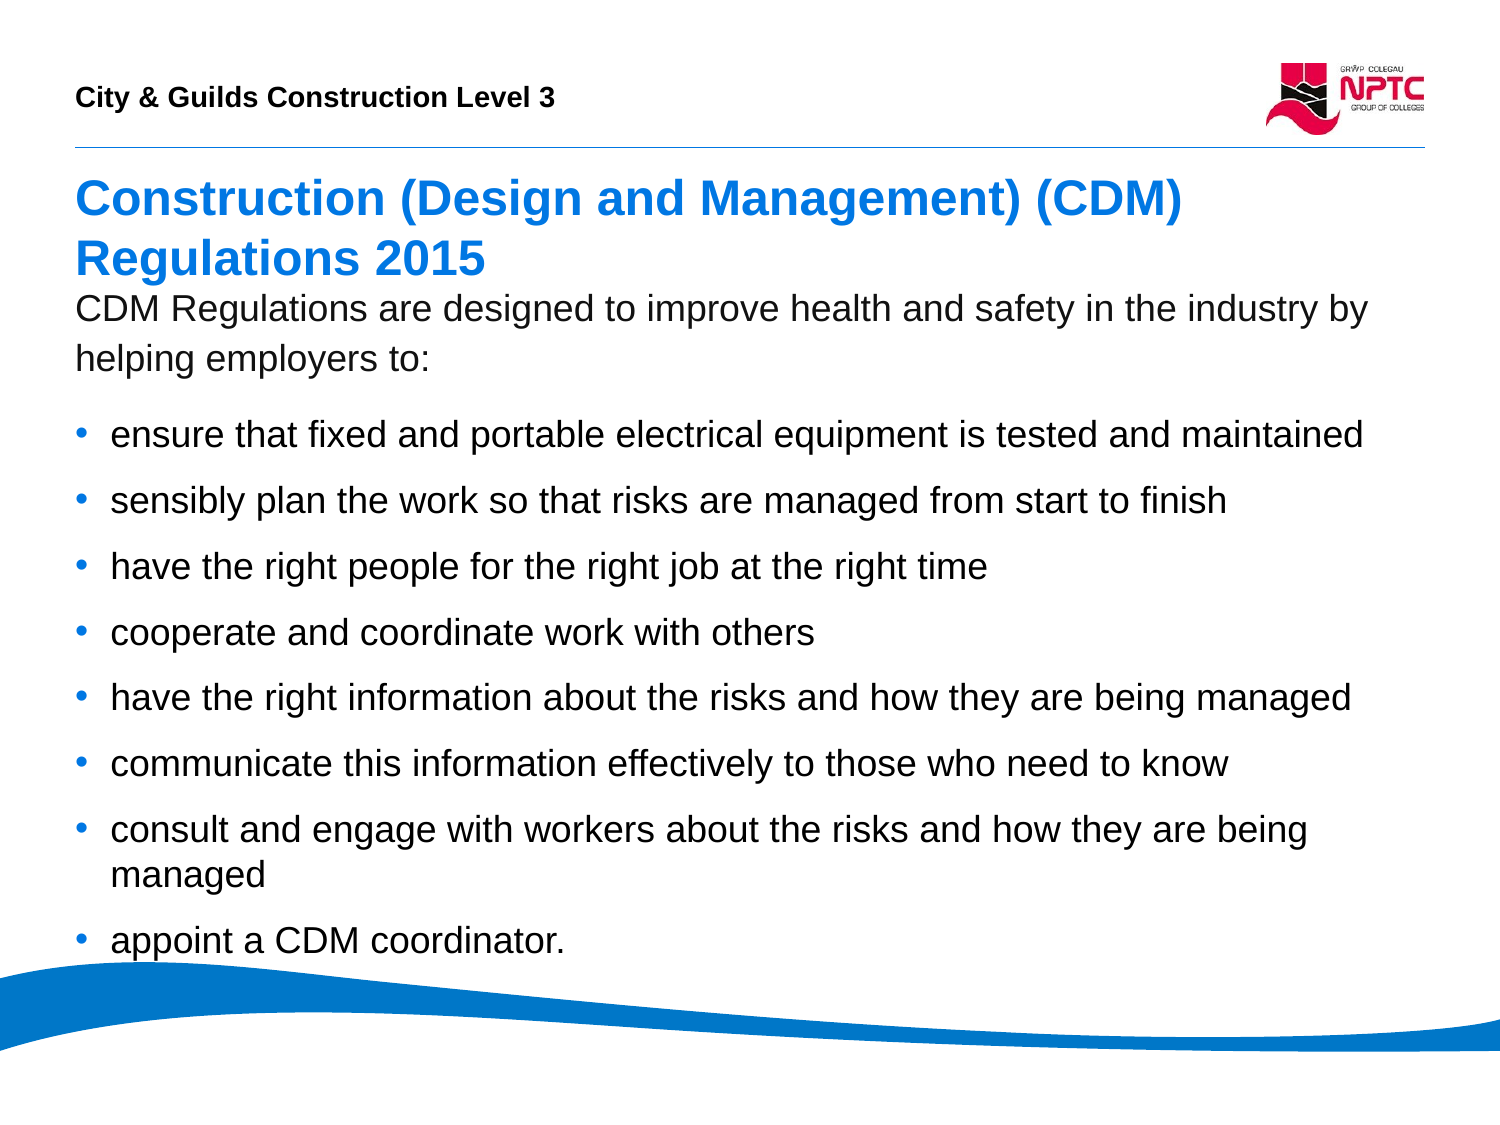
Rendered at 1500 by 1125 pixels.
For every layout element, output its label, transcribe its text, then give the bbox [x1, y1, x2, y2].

list CDM Regulations are designed to improve health and safety in the industry by helping employers to: ensure that fixed and portable electrical equipment is tested and maintained sensibly plan the work so that risks are managed from start to finish have the right people for the right job at the right time cooperate and coordinate work with others have the right information about the risks and how they are being managed communicate this information effectively to those who need to know consult and engage with workers about the risks and how they are being managed appoint a CDM coordinator. [74, 278, 1426, 946]
title Construction (Design and Management) (CDM) Regulations 2015 [74, 165, 1426, 229]
picture [1266, 63, 1424, 135]
